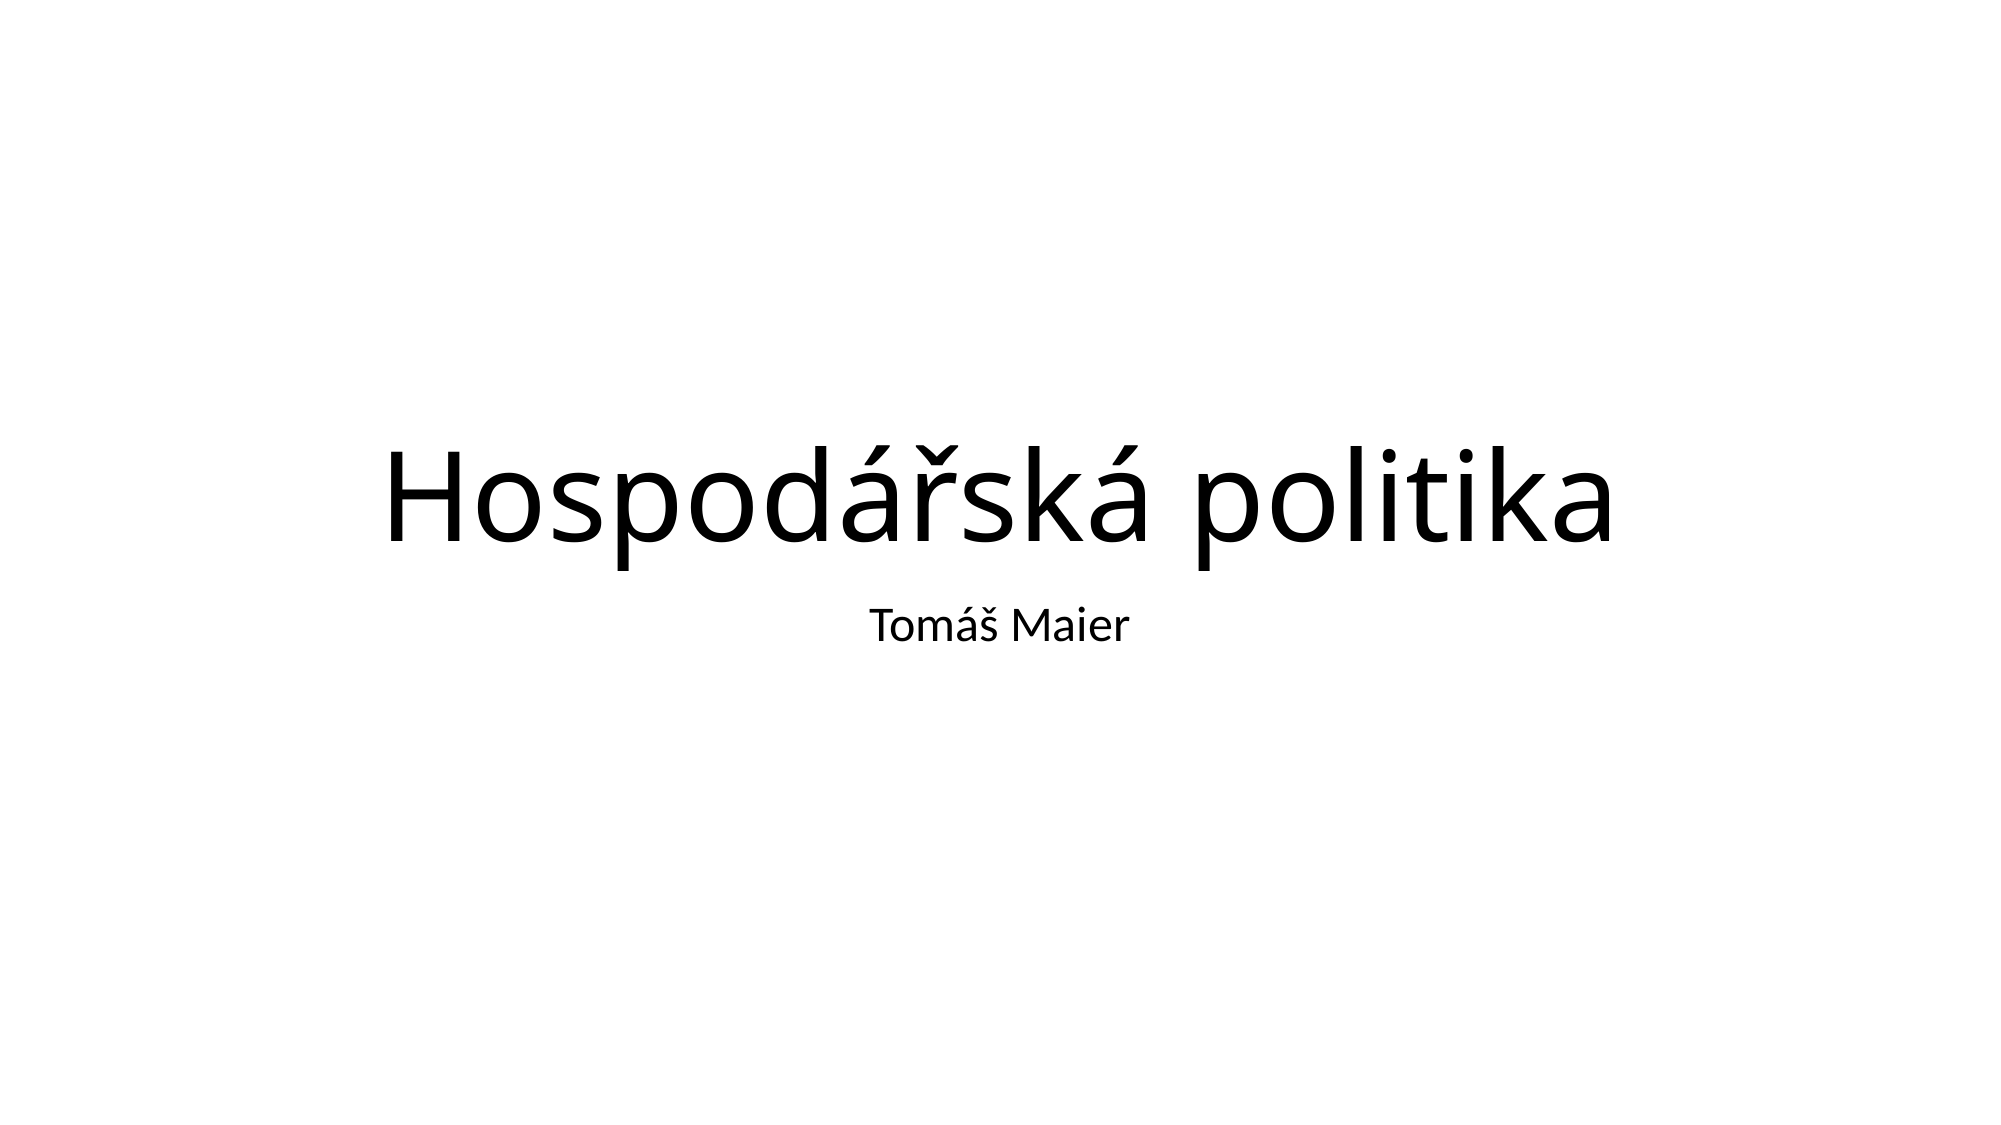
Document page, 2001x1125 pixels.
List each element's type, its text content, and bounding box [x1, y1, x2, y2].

title Hospodářská politika [249, 184, 1750, 576]
subtitle Tomáš Maier [249, 590, 1750, 863]
